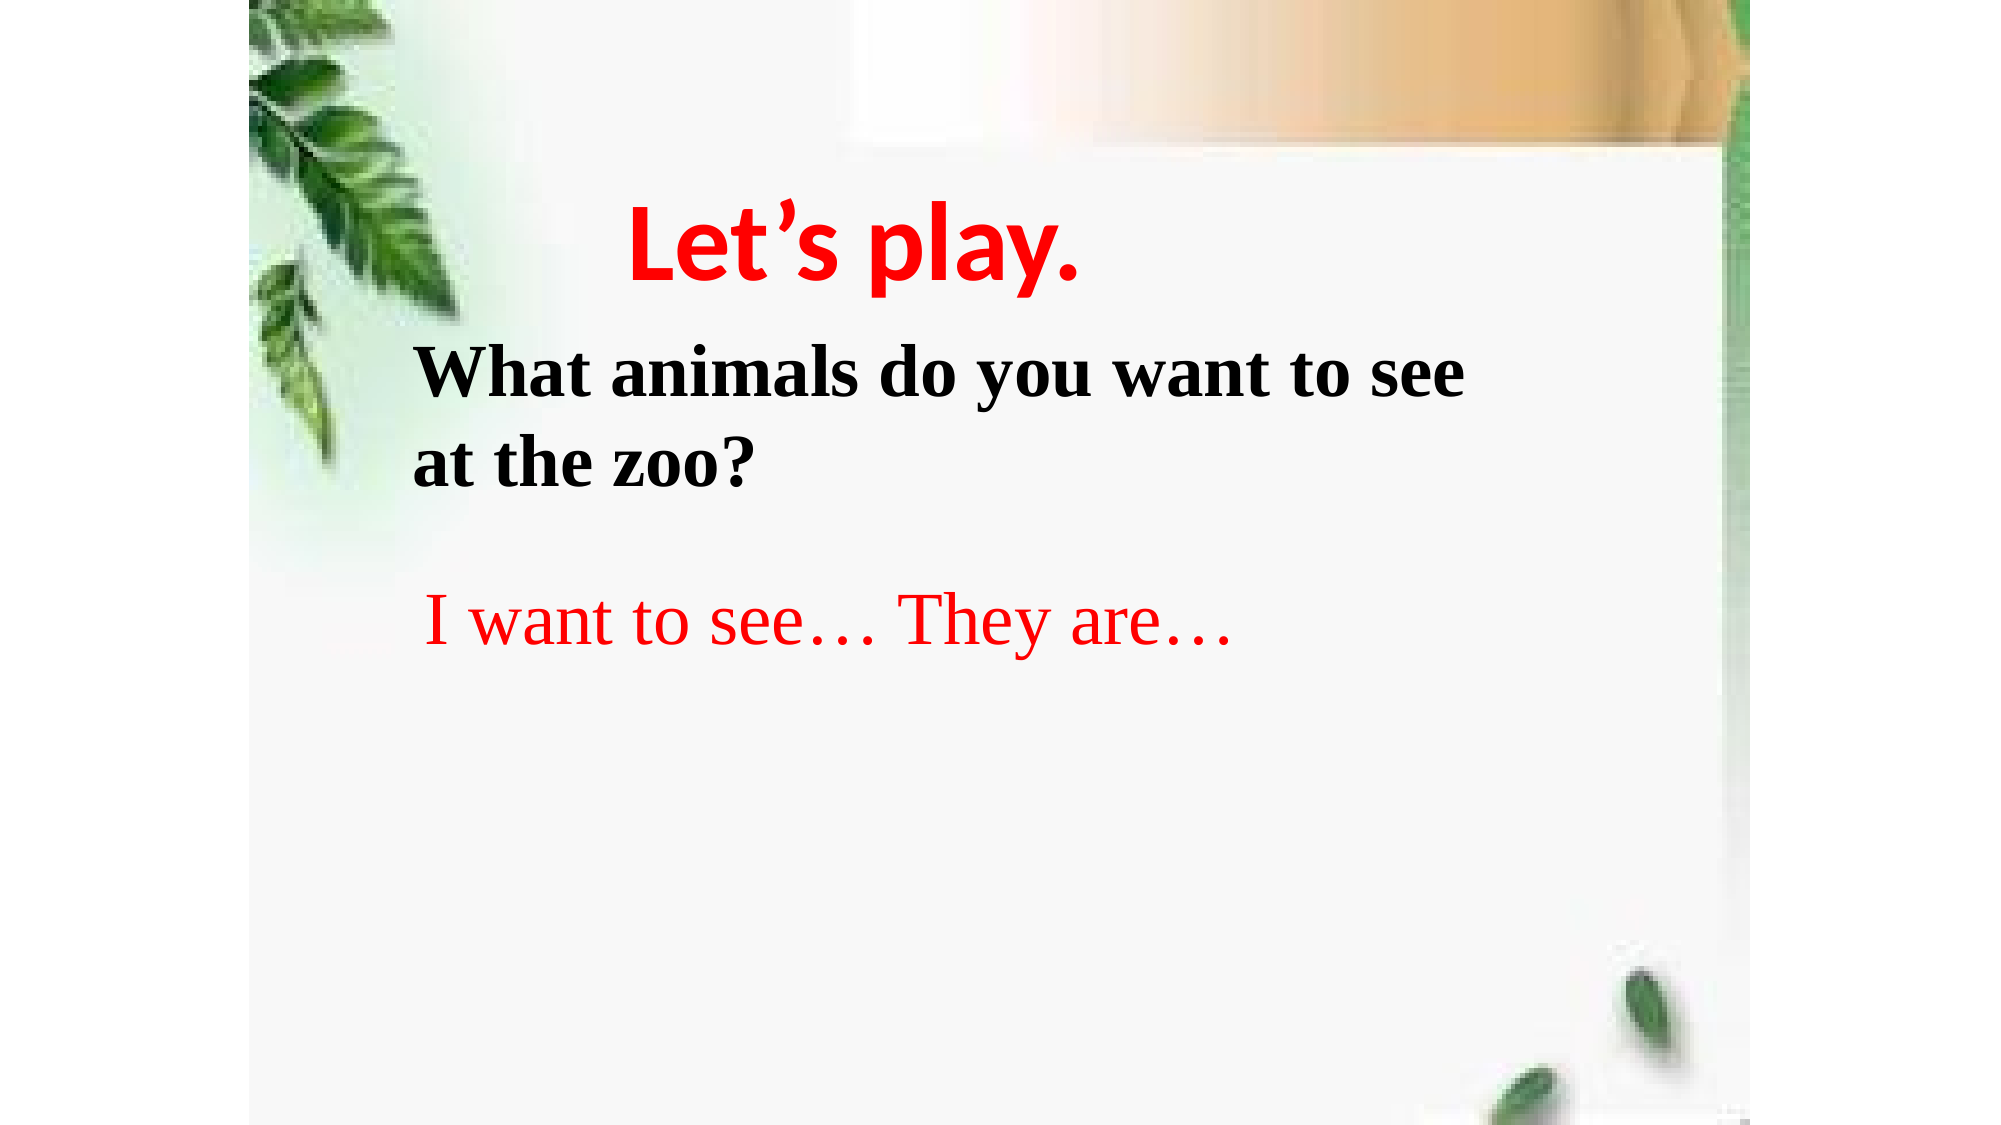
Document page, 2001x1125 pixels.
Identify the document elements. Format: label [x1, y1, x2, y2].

picture [249, 0, 1750, 1125]
